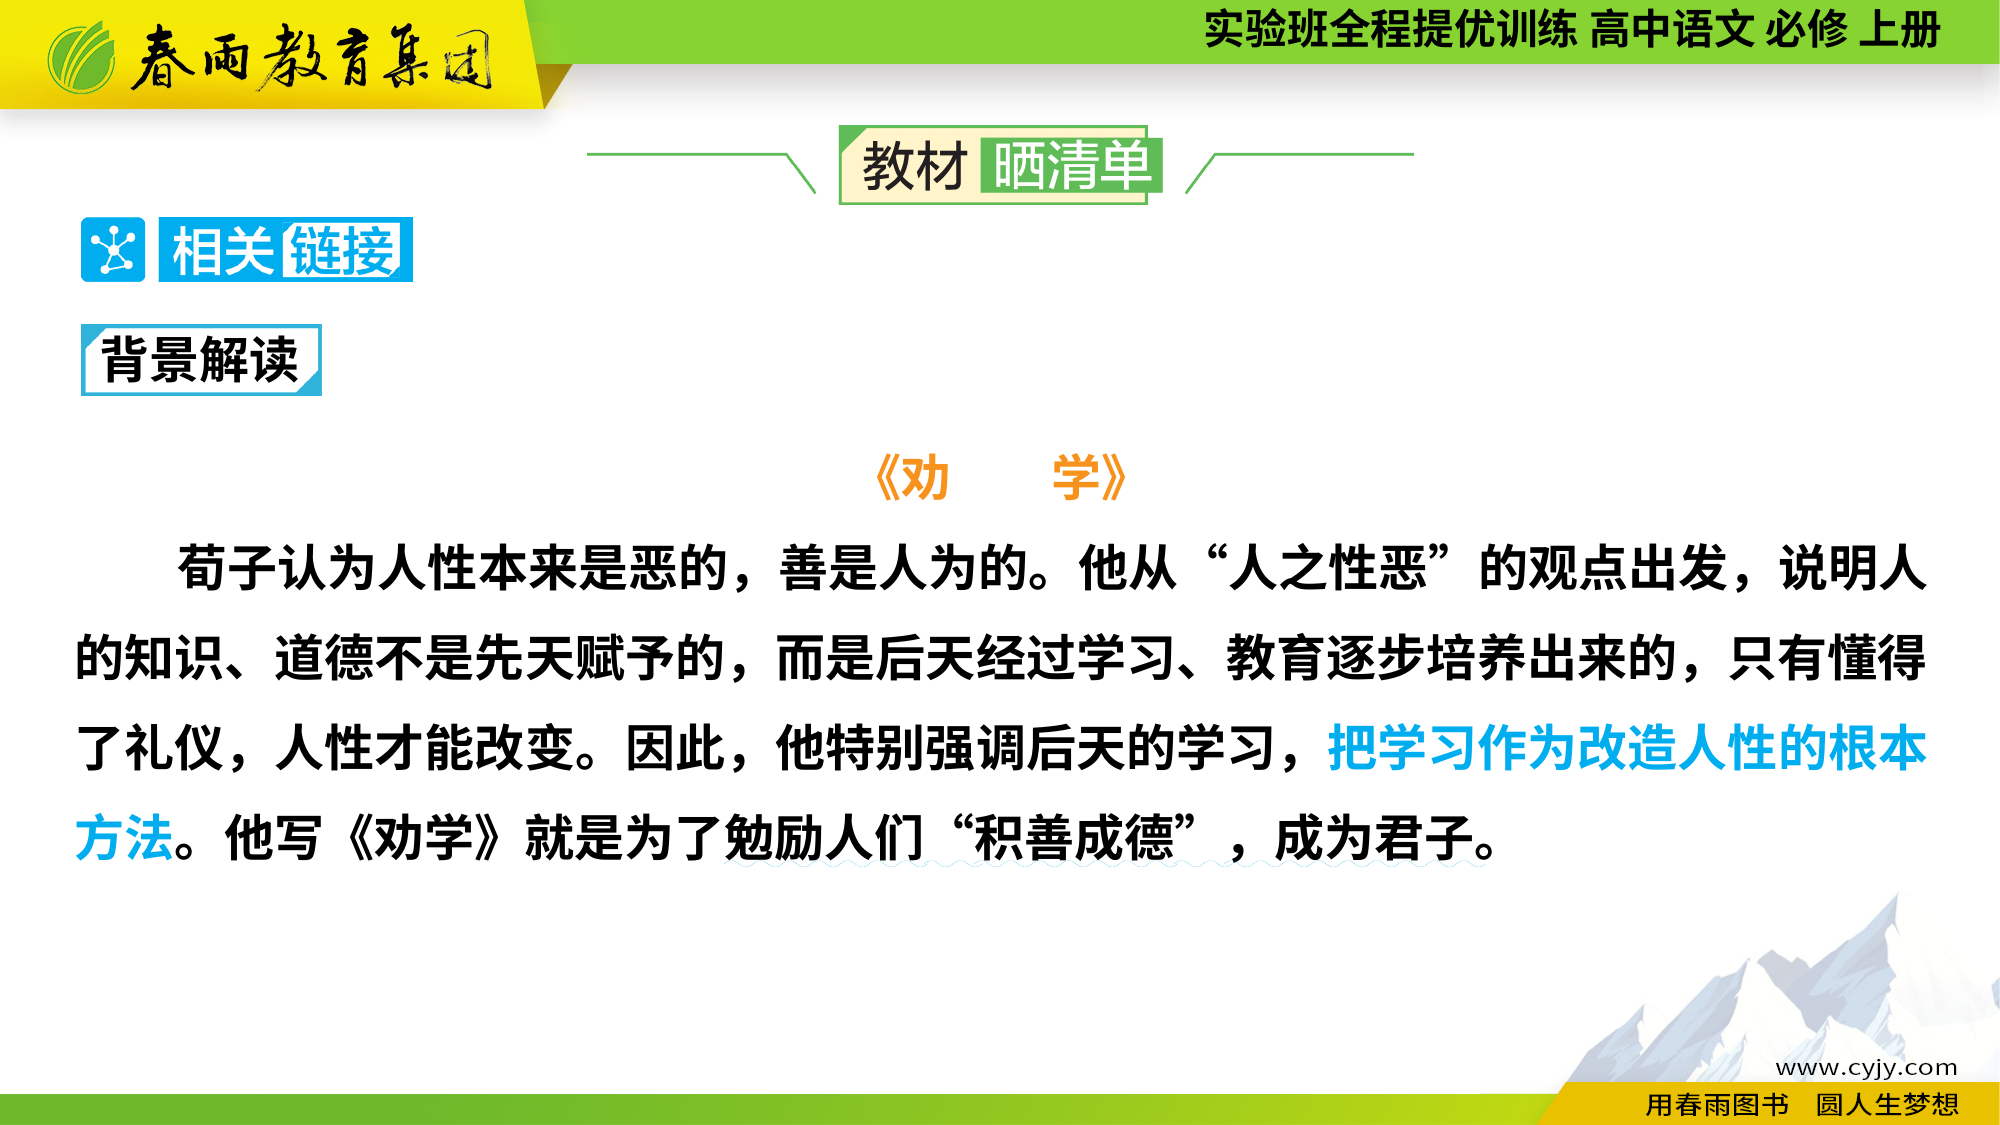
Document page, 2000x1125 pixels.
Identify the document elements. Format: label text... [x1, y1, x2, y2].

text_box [81, 321, 322, 398]
picture [0, 0, 2000, 1125]
list 《劝 学》 荀子认为人性本来是恶的，善是人为的。他从“人之性恶”的观点出发，说明人的知识、道德不是先天赋予的，而是后天经过学习、教育逐步培养出来的，只有懂得了礼仪，人性才能改变。因此，他特别强调后天的学习，把学习作为改造人性的根本方法。他写《劝学》就是为了勉励人们“积善成德”，成为君子。 [59, 408, 1944, 867]
